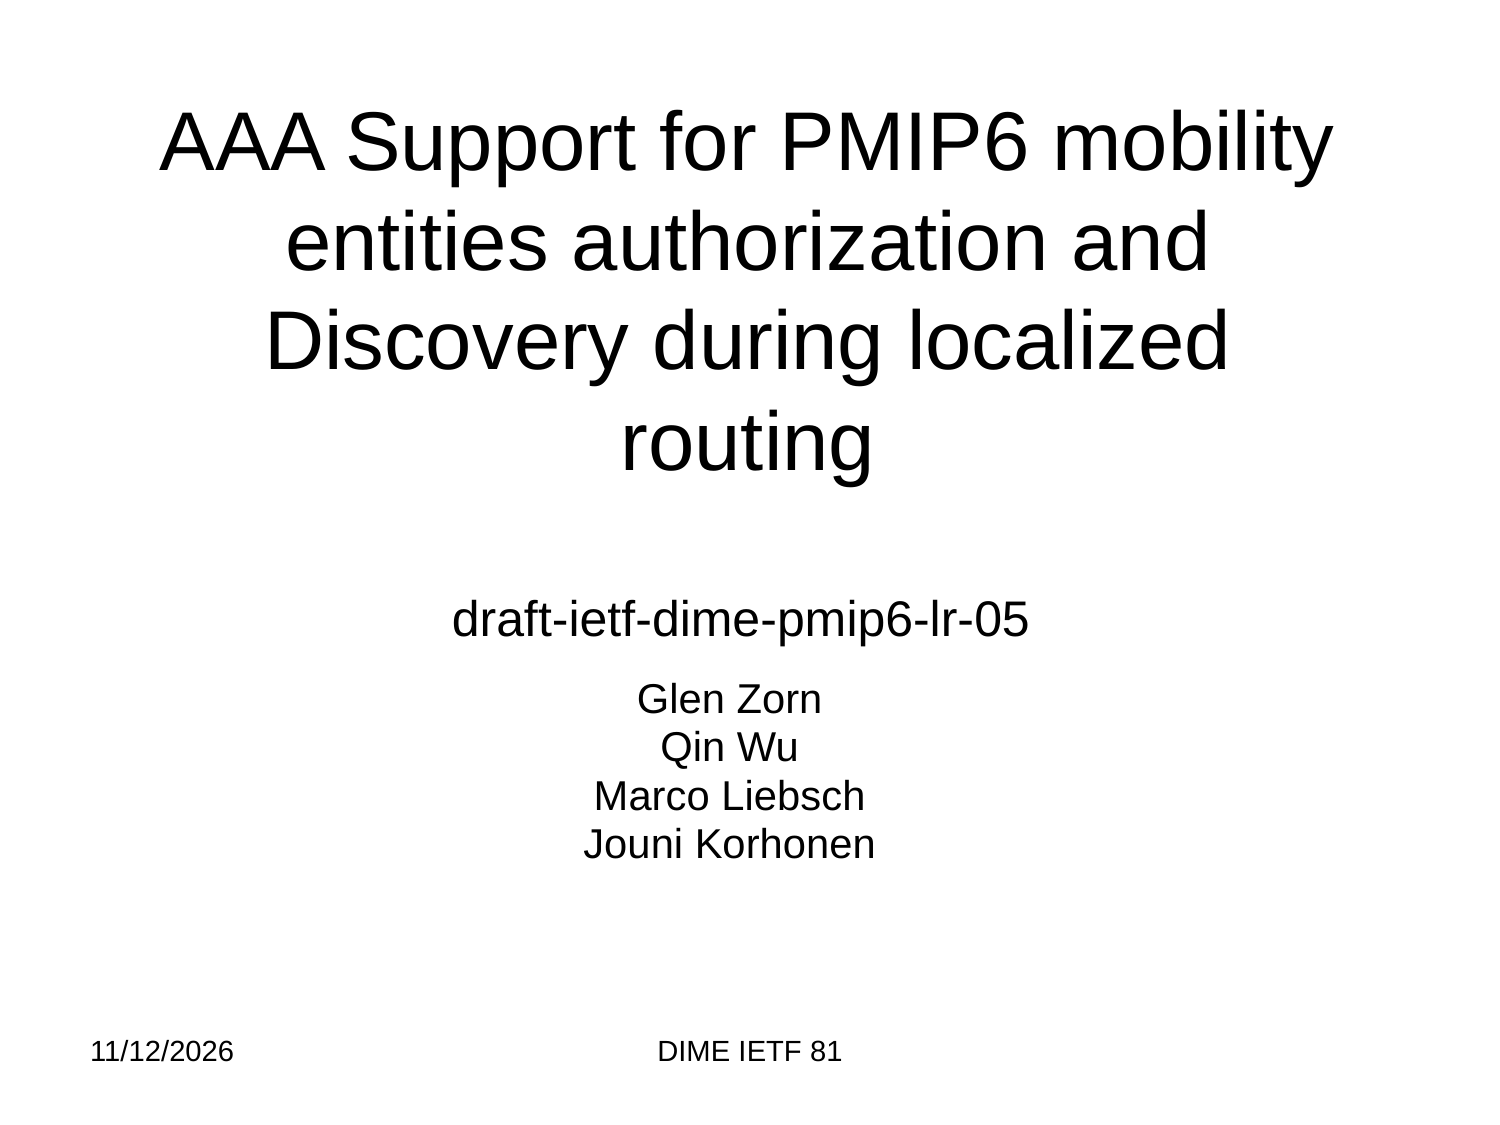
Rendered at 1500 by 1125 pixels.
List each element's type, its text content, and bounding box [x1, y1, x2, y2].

footer DIME IETF 81 [512, 1024, 988, 1103]
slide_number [74, 1024, 426, 1103]
subtitle Glen Zorn Qin Wu Marco Liebsch Jouni Korhonen [204, 673, 1255, 897]
title AAA Support for PMIP6 mobility entities authorization and Discovery during localized routing draft-ietf-dime-pmip6-lr-05 [110, 245, 1386, 488]
